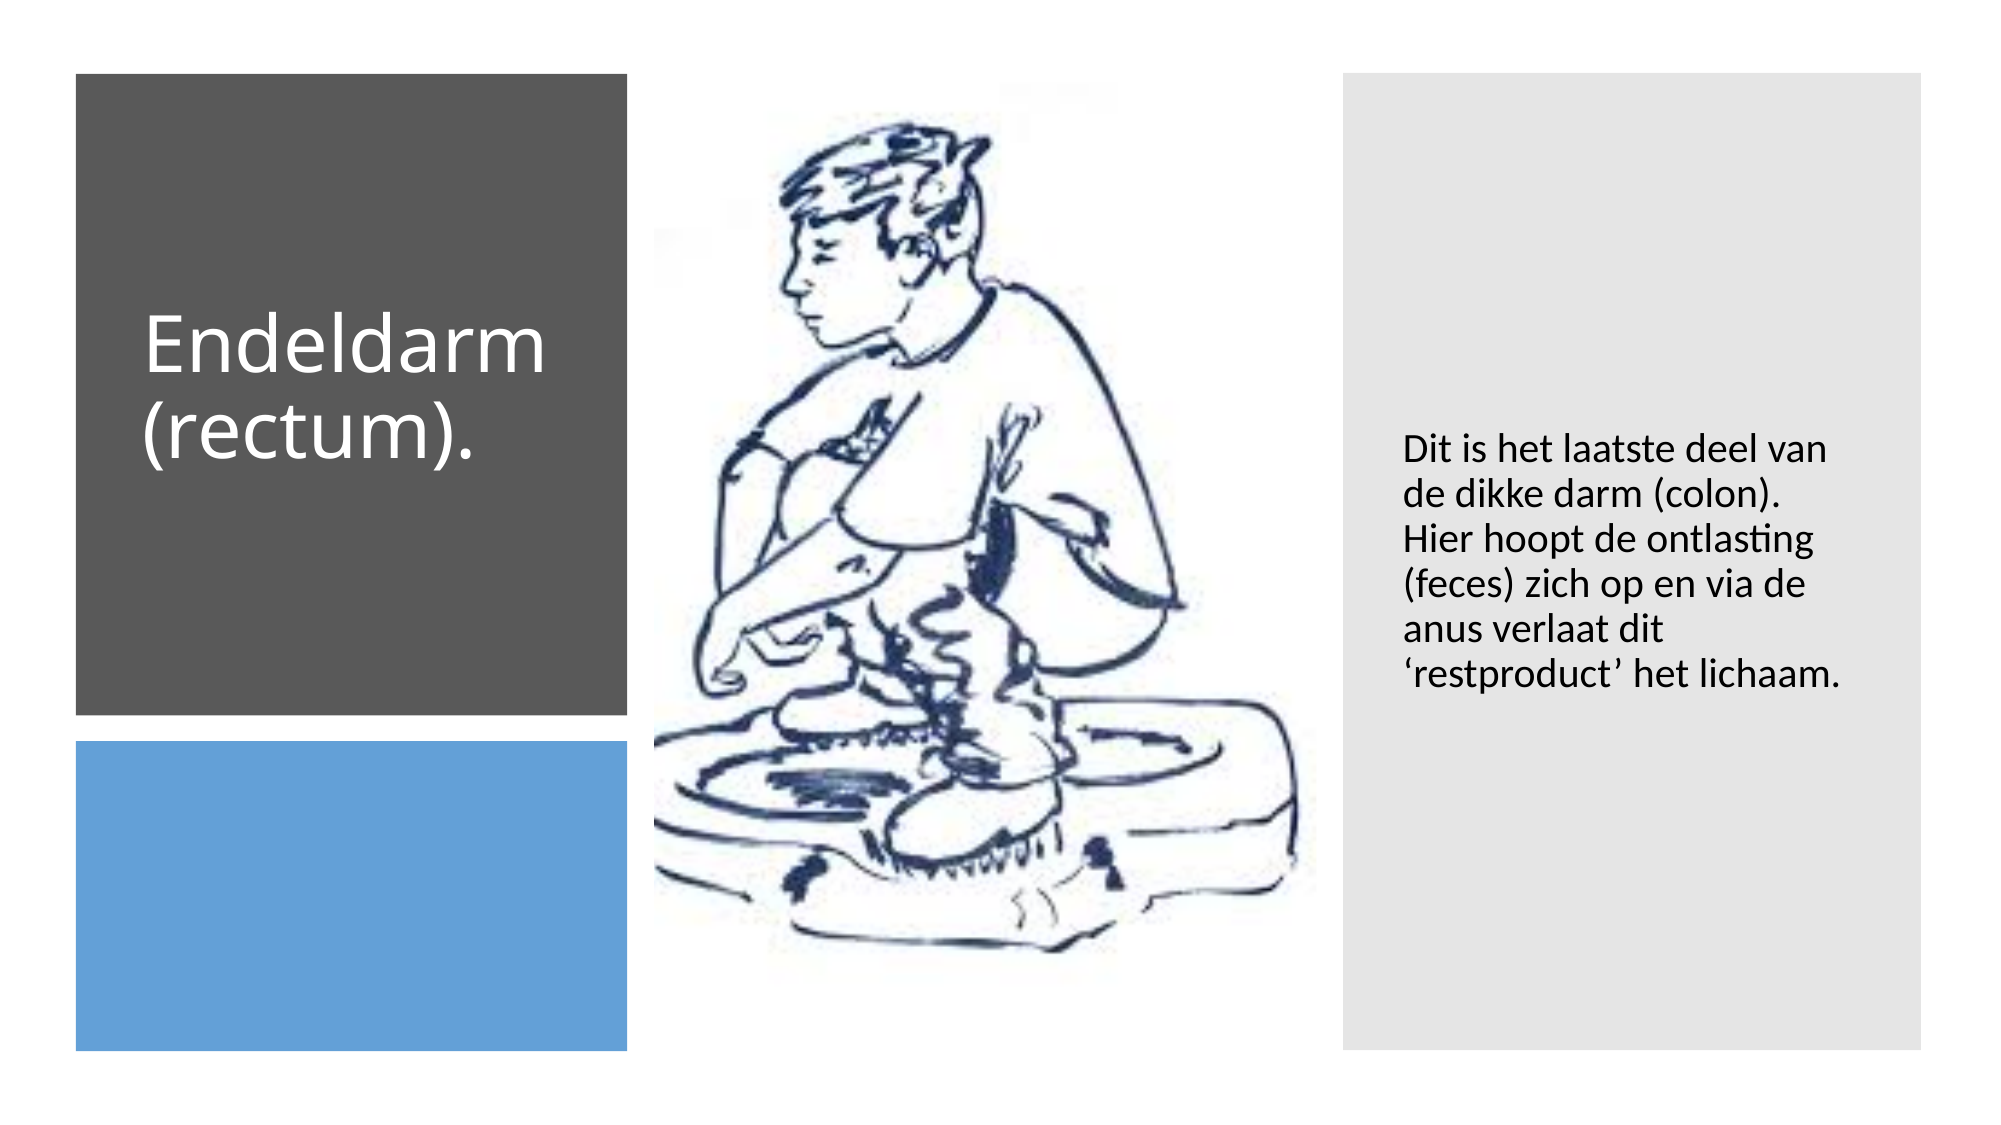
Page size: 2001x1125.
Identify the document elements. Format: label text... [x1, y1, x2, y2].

picture [654, 73, 1317, 1051]
text_box [75, 73, 628, 716]
text_box [1342, 72, 1922, 1051]
title Endeldarm (rectum). [127, 125, 582, 655]
text_box [75, 740, 628, 1052]
list Dit is het laatste deel van de dikke darm (colon). Hier hoopt de ontlasting (feces) zich op en via de anus verlaat dit ‘restproduct’ het lichaam. [1387, 132, 1877, 992]
